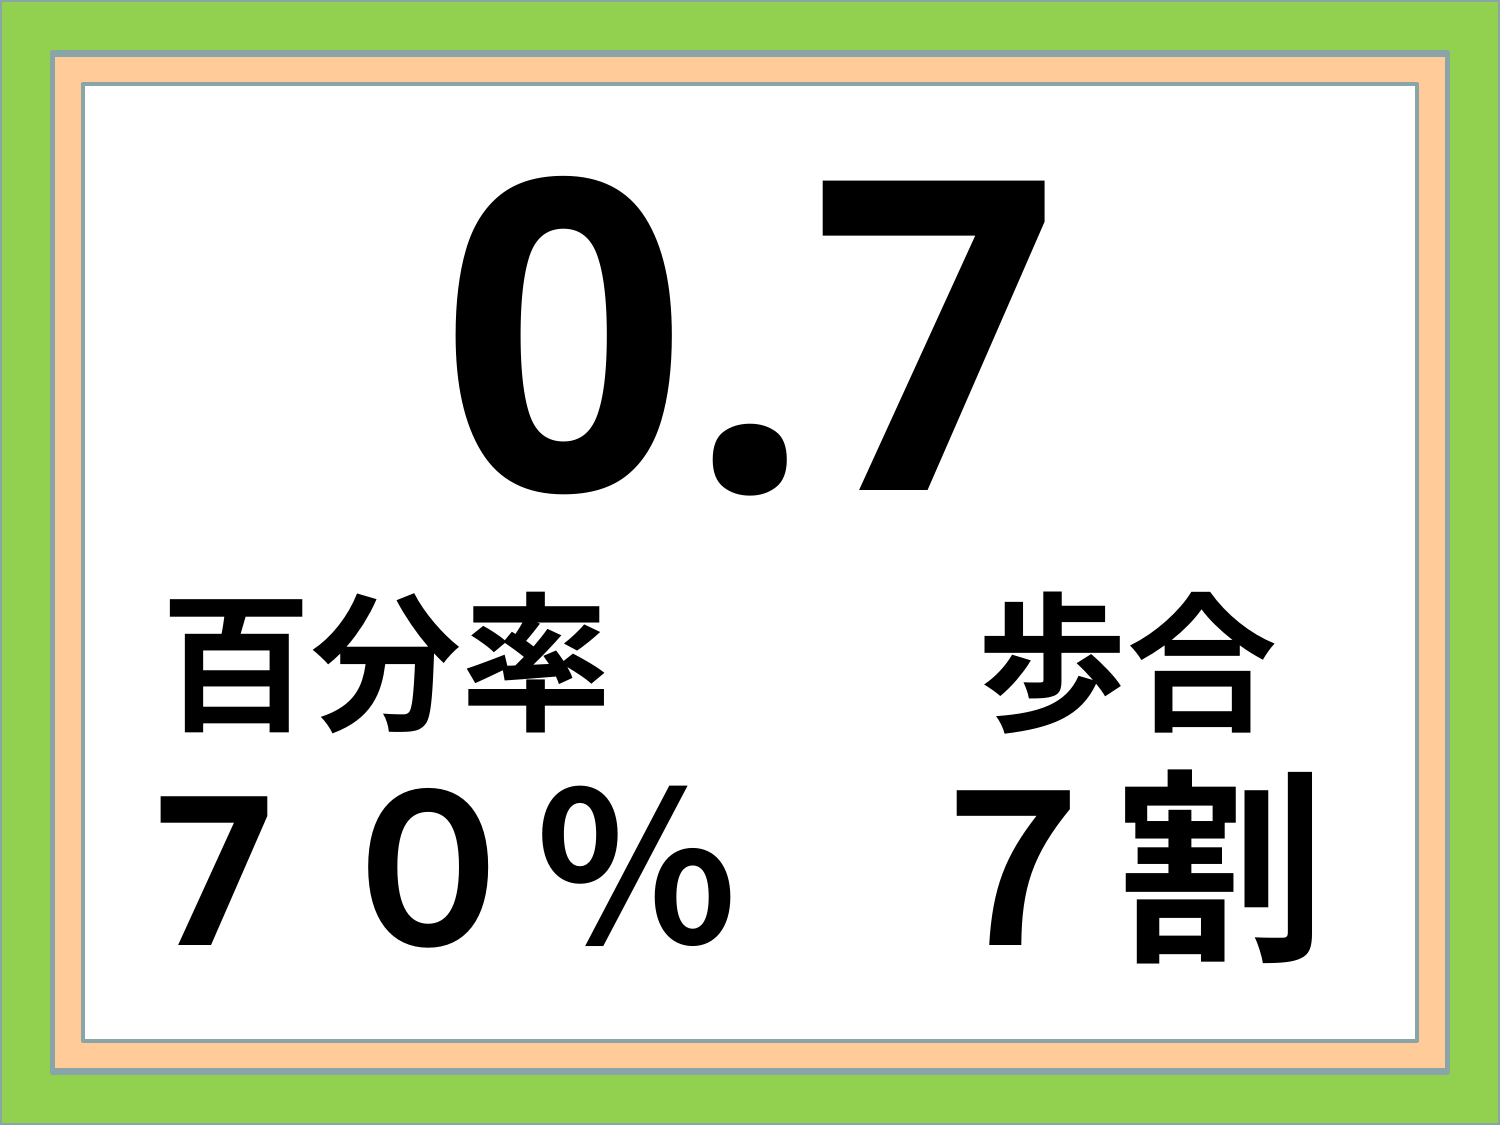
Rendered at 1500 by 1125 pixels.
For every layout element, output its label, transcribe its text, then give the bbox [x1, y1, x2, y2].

text_box 百分率 [146, 573, 667, 757]
text_box 0.7 [177, 89, 1323, 546]
text_box 歩合 [962, 573, 1500, 757]
text_box 7０％ [146, 716, 750, 994]
text_box ７割 [816, 716, 1420, 994]
